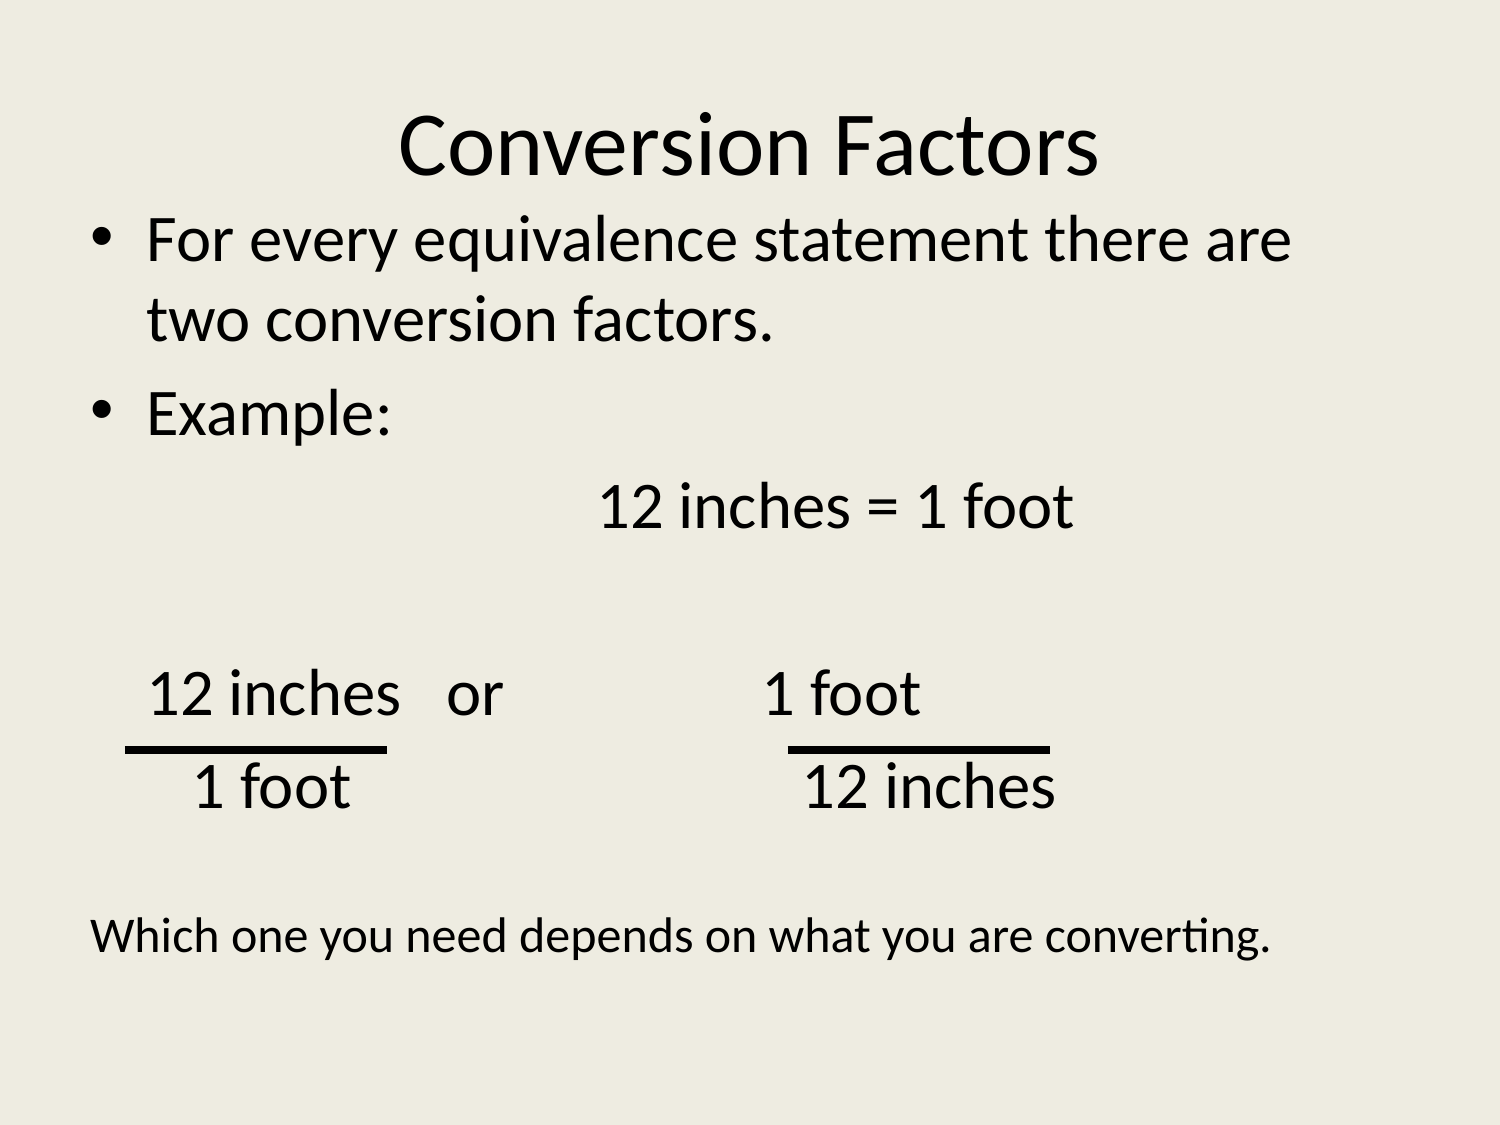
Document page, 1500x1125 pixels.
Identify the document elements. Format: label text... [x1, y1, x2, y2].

title Conversion Factors [75, 45, 1425, 187]
list For every equivalence statement there are two conversion factors. Example: 12 inches = 1 foot 12 inches or 1 foot 1 foot 12 inches Which one you need depends on what you are converting. [75, 187, 1425, 1088]
